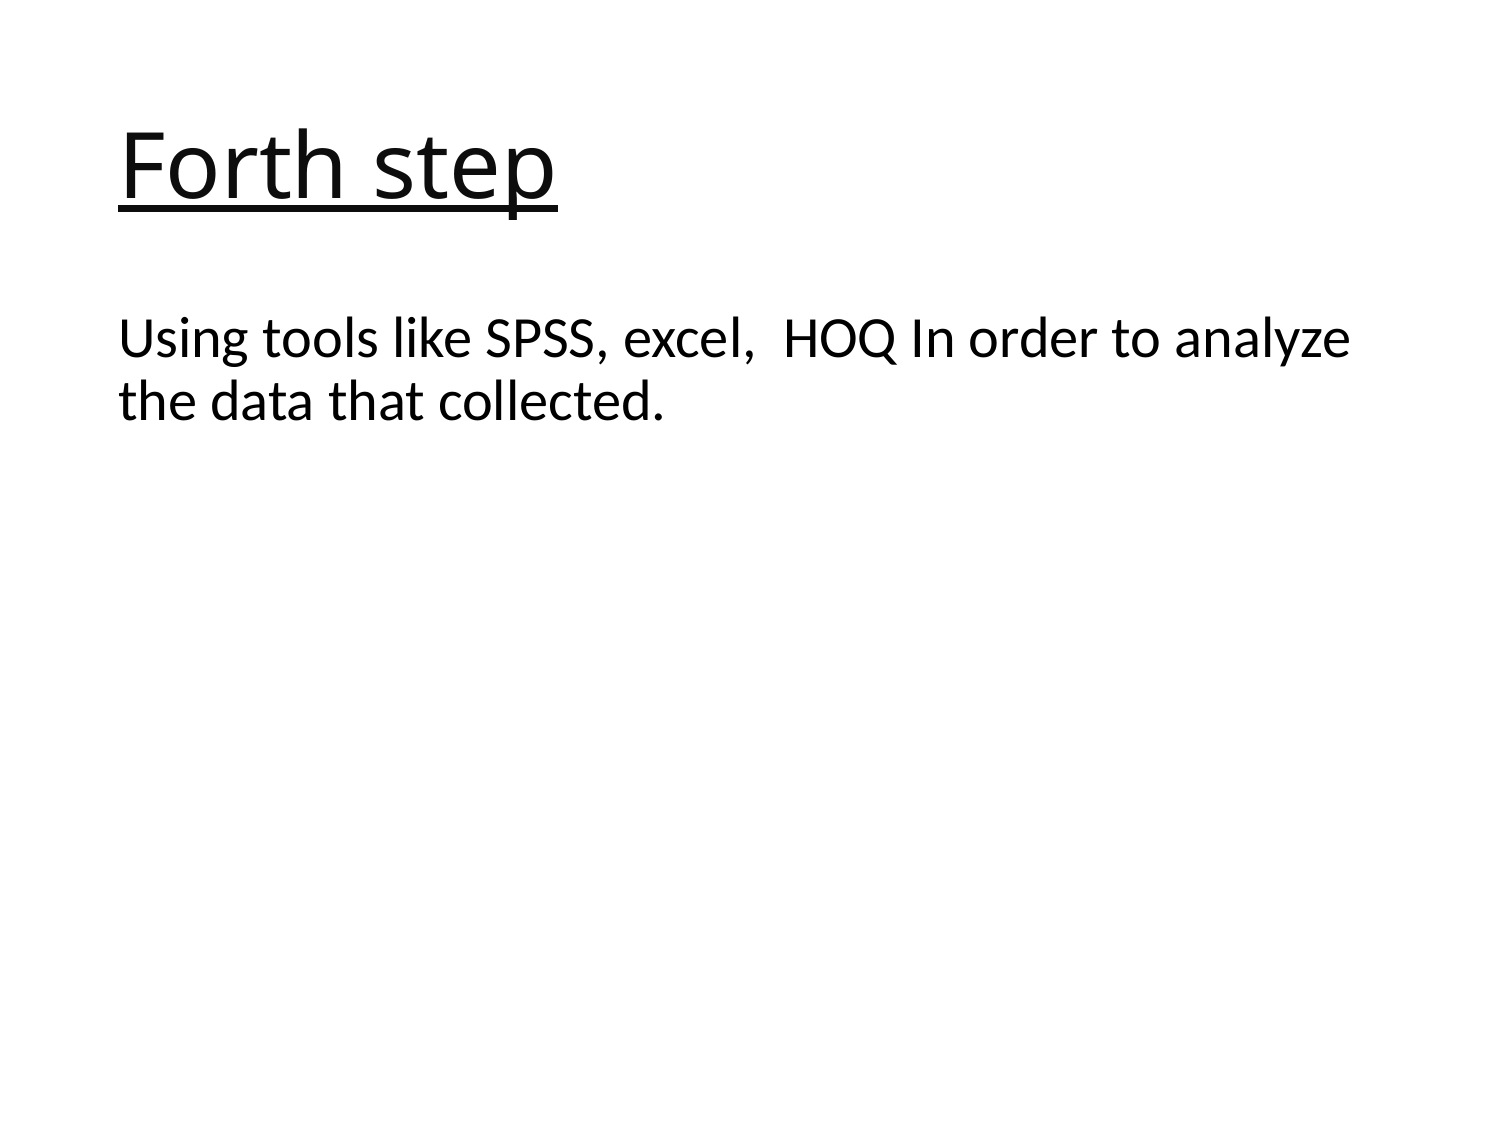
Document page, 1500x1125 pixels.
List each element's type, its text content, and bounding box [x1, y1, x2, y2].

title Forth step [103, 59, 1397, 278]
list Using tools like SPSS, excel, HOQ In order to analyze the data that collected. [103, 299, 1397, 1014]
